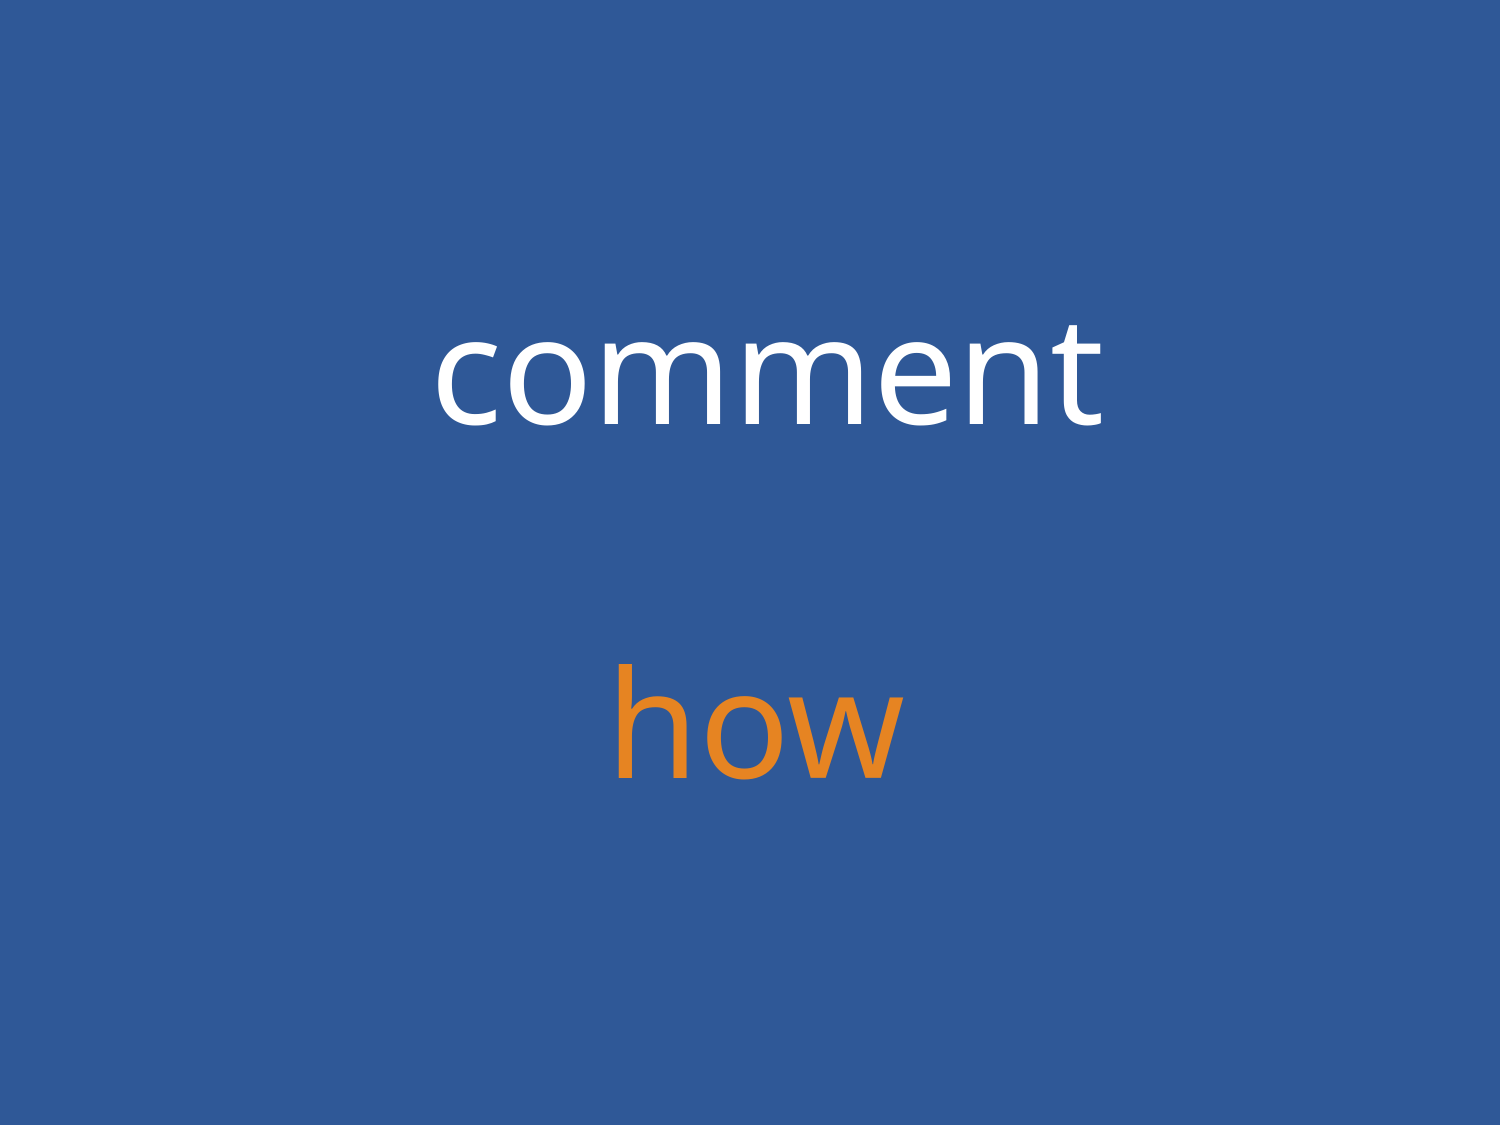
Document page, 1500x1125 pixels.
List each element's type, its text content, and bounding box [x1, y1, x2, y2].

text_box how [301, 621, 1211, 817]
text_box comment [301, 267, 1235, 462]
